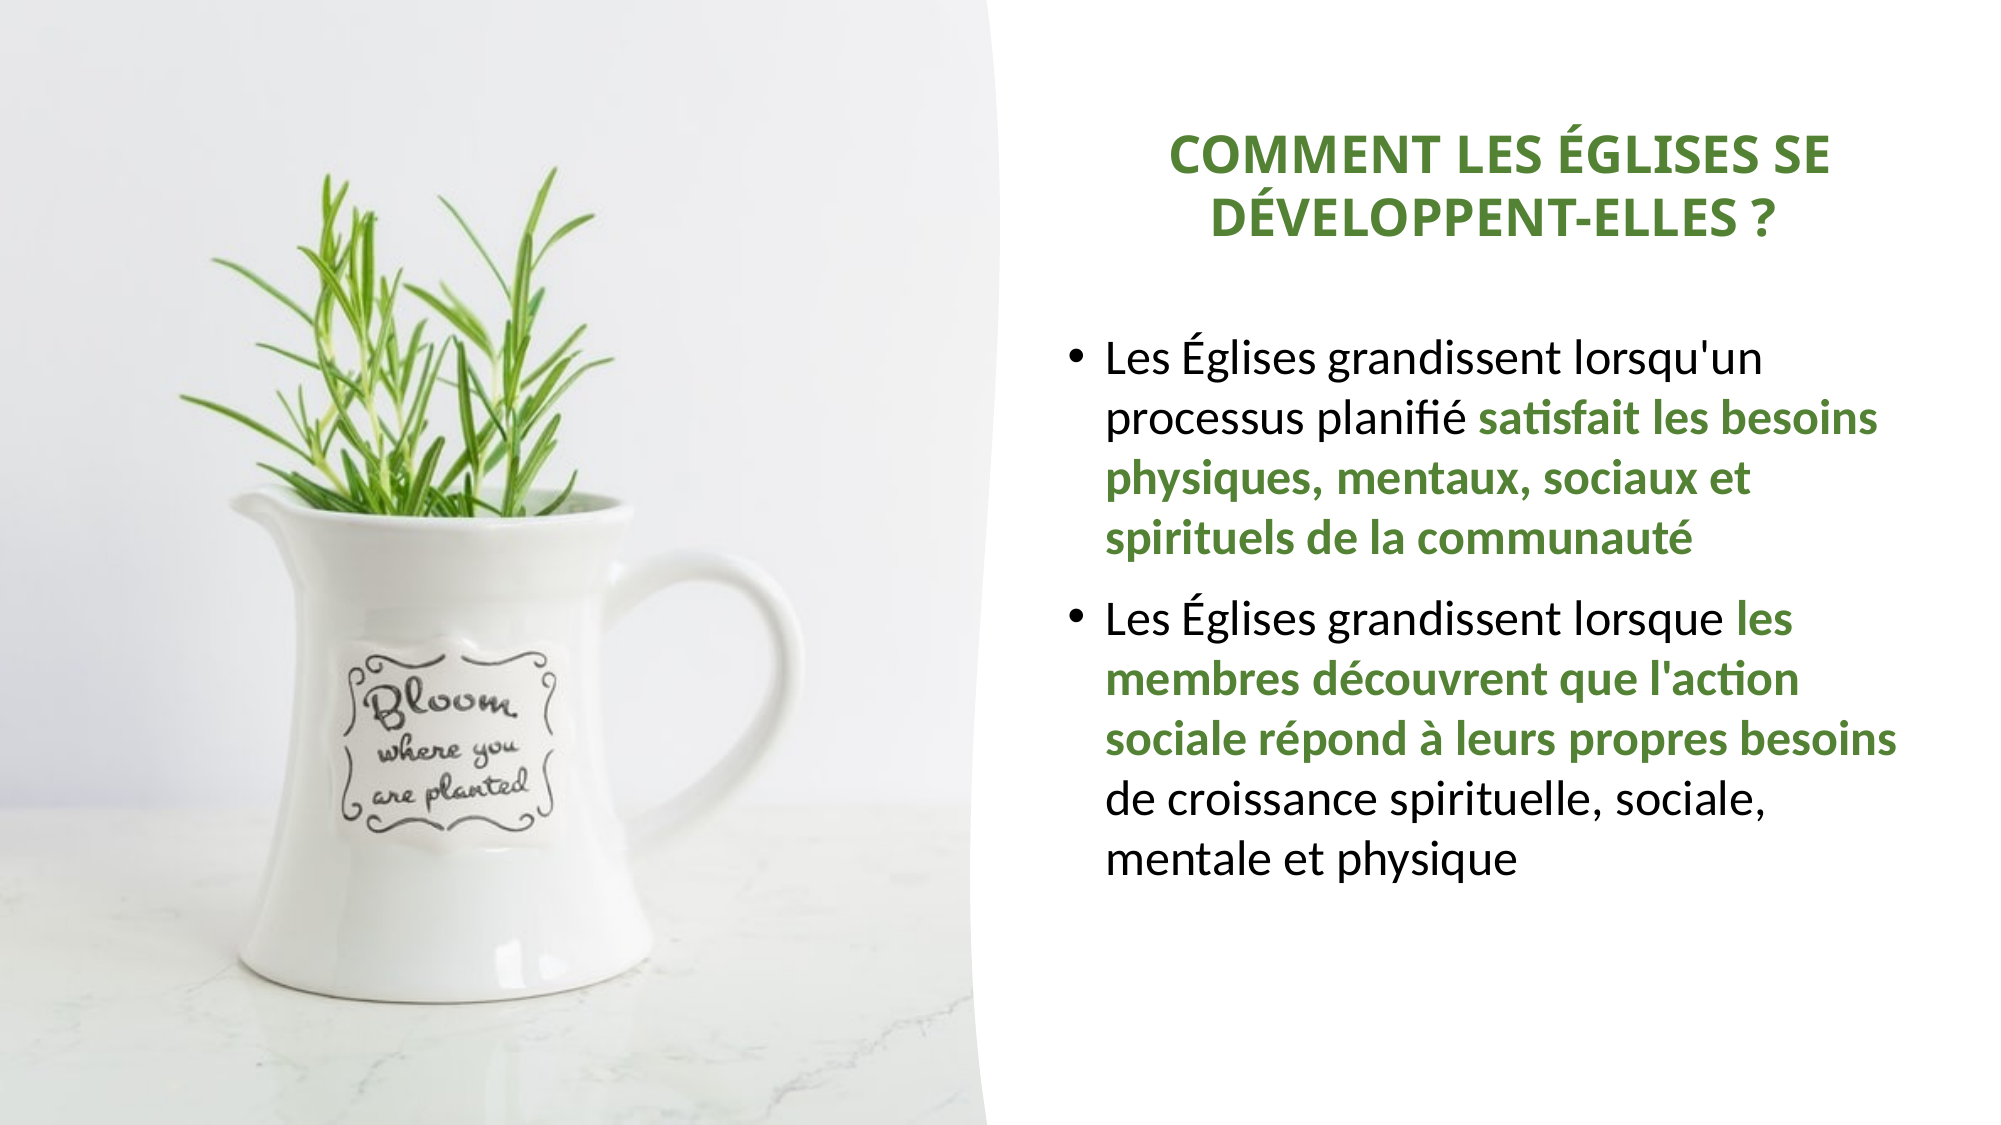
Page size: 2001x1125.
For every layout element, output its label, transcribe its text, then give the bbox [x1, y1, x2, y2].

picture [0, 0, 1000, 1125]
list Les Églises grandissent lorsqu'un processus planifié satisfait les besoins physiques, mentaux, sociaux et spirituels de la communauté Les Églises grandissent lorsque les membres découvrent que l'action sociale répond à leurs propres besoins de croissance spirituelle, sociale, mentale et physique [1052, 317, 1921, 933]
title COMMENT LES ÉGLISES SE DÉVELOPPENT-ELLES ? [1000, 50, 2000, 318]
